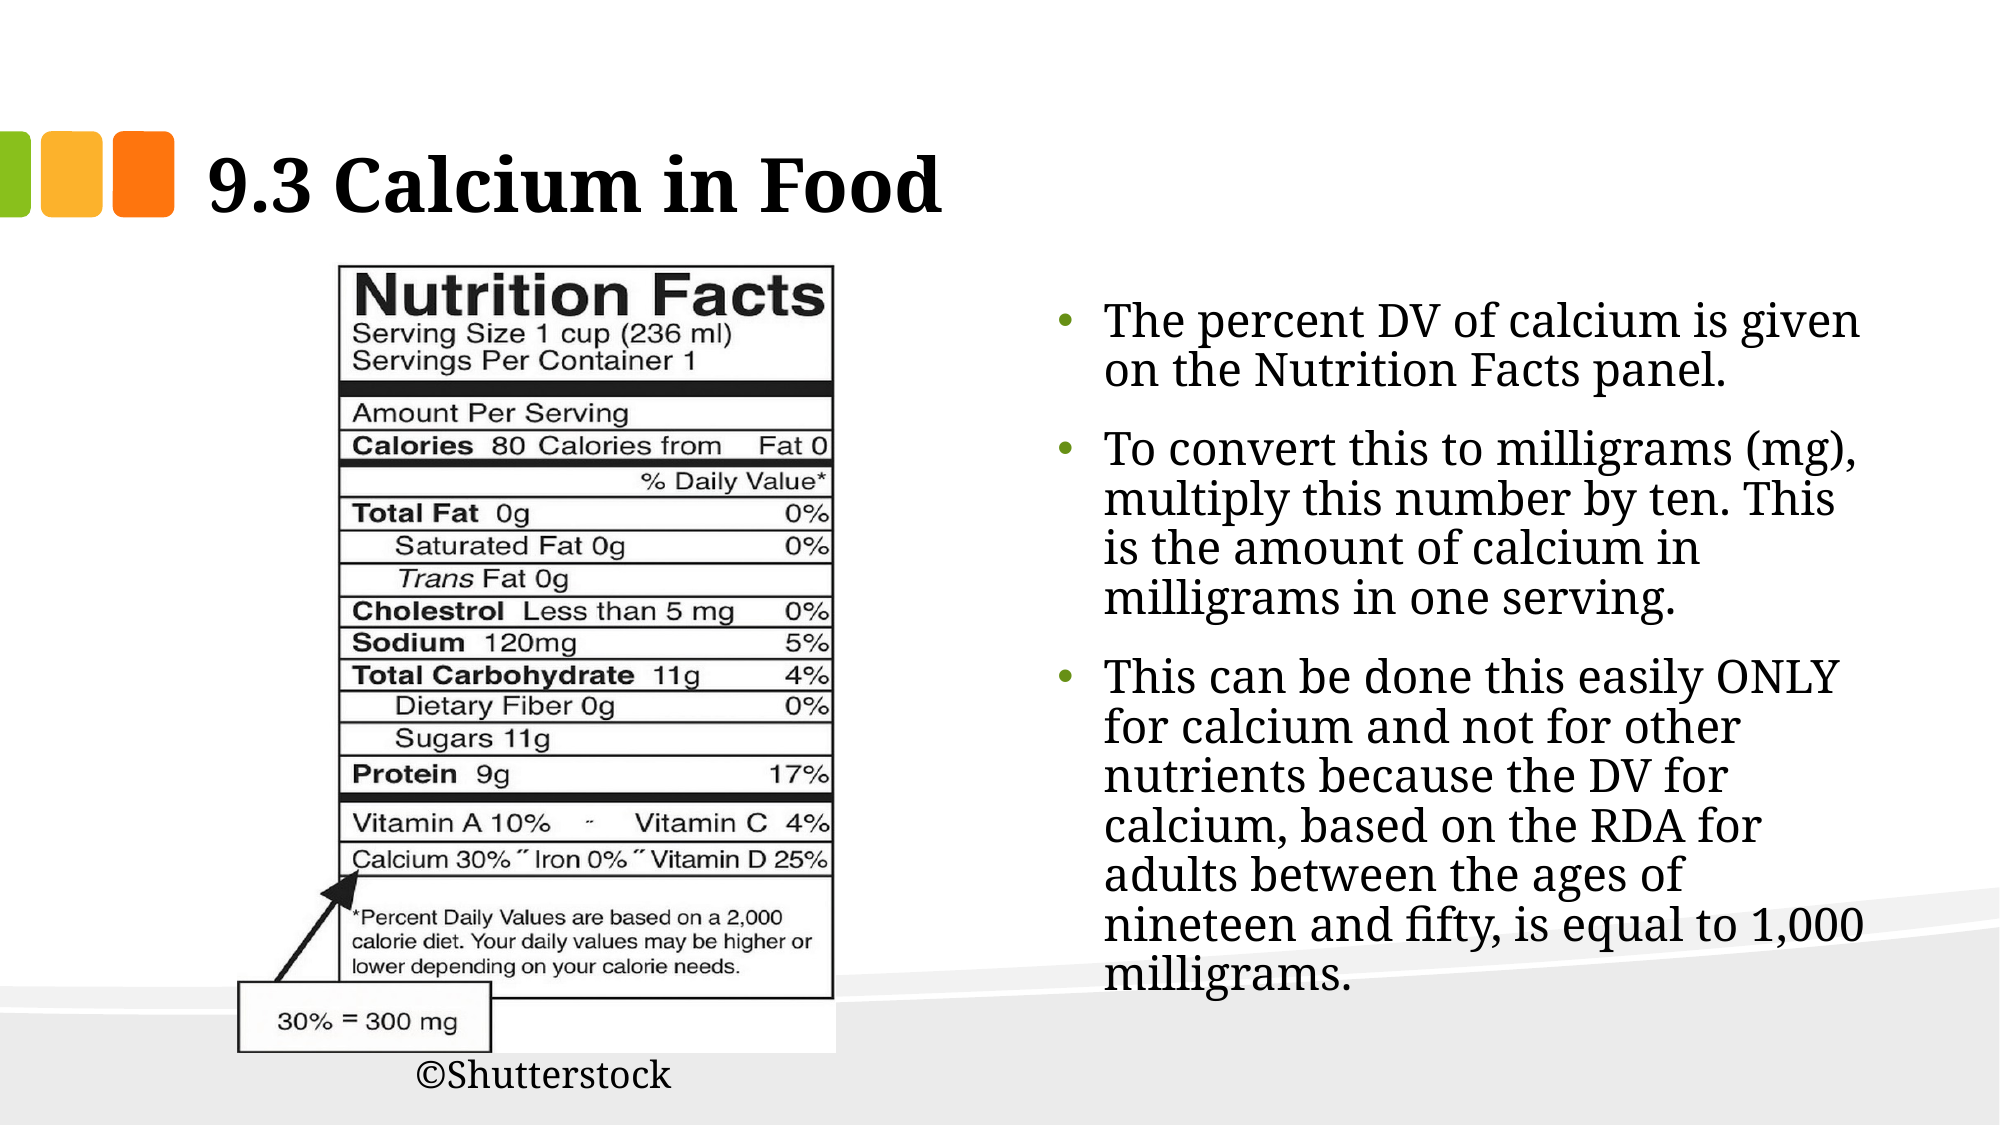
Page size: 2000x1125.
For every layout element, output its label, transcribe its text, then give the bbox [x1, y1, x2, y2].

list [236, 262, 836, 1053]
list The percent DV of calcium is given on the Nutrition Facts panel. To convert this to milligrams (mg), multiply this number by ten. This is the amount of calcium in milligrams in one serving. This can be done this easily ONLY for calcium and not for other nutrients because the DV for calcium, based on the RDA for adults between the ages of nineteen and fifty, is equal to 1,000 milligrams. [1037, 287, 1888, 1053]
text_box ©Shutterstock [349, 1053, 738, 1104]
title 9.3 Calcium in Food [187, 24, 1787, 238]
